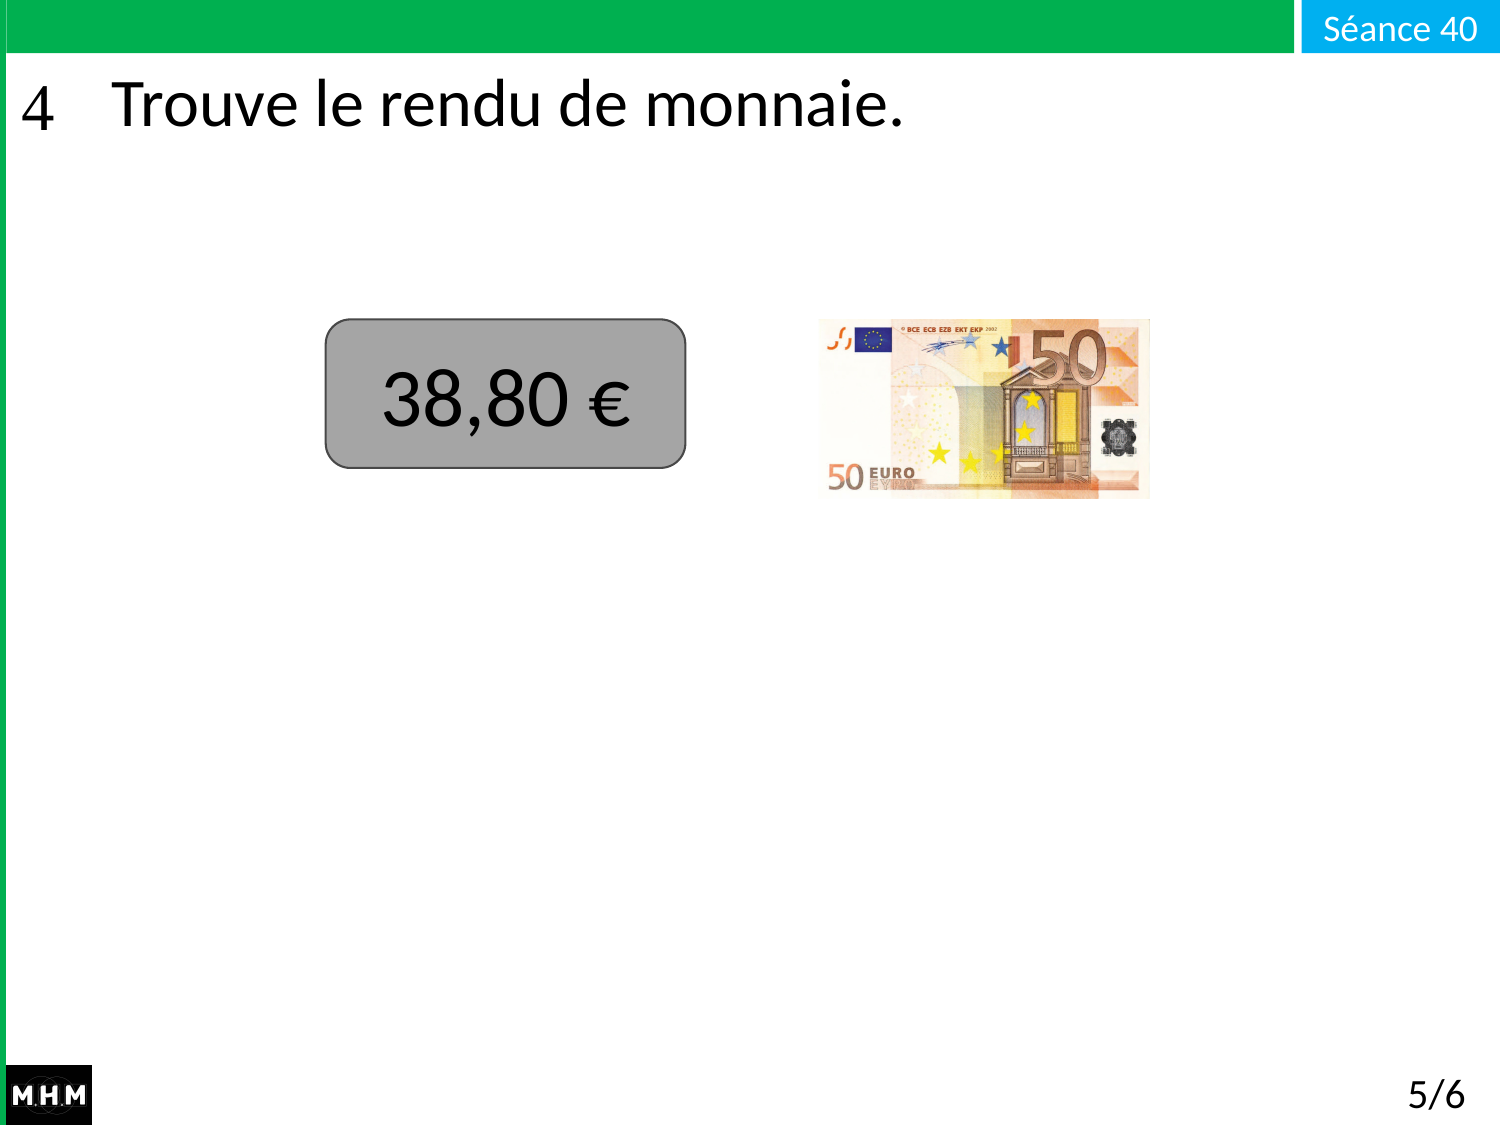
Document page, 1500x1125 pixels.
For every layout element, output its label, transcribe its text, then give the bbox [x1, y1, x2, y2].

title Trouve le rendu de monnaie. [96, 60, 1391, 150]
picture [6, 1065, 92, 1125]
picture [818, 319, 1150, 499]
list 5/6 [1373, 1064, 1500, 1125]
text_box 38,80 € [324, 318, 687, 469]
